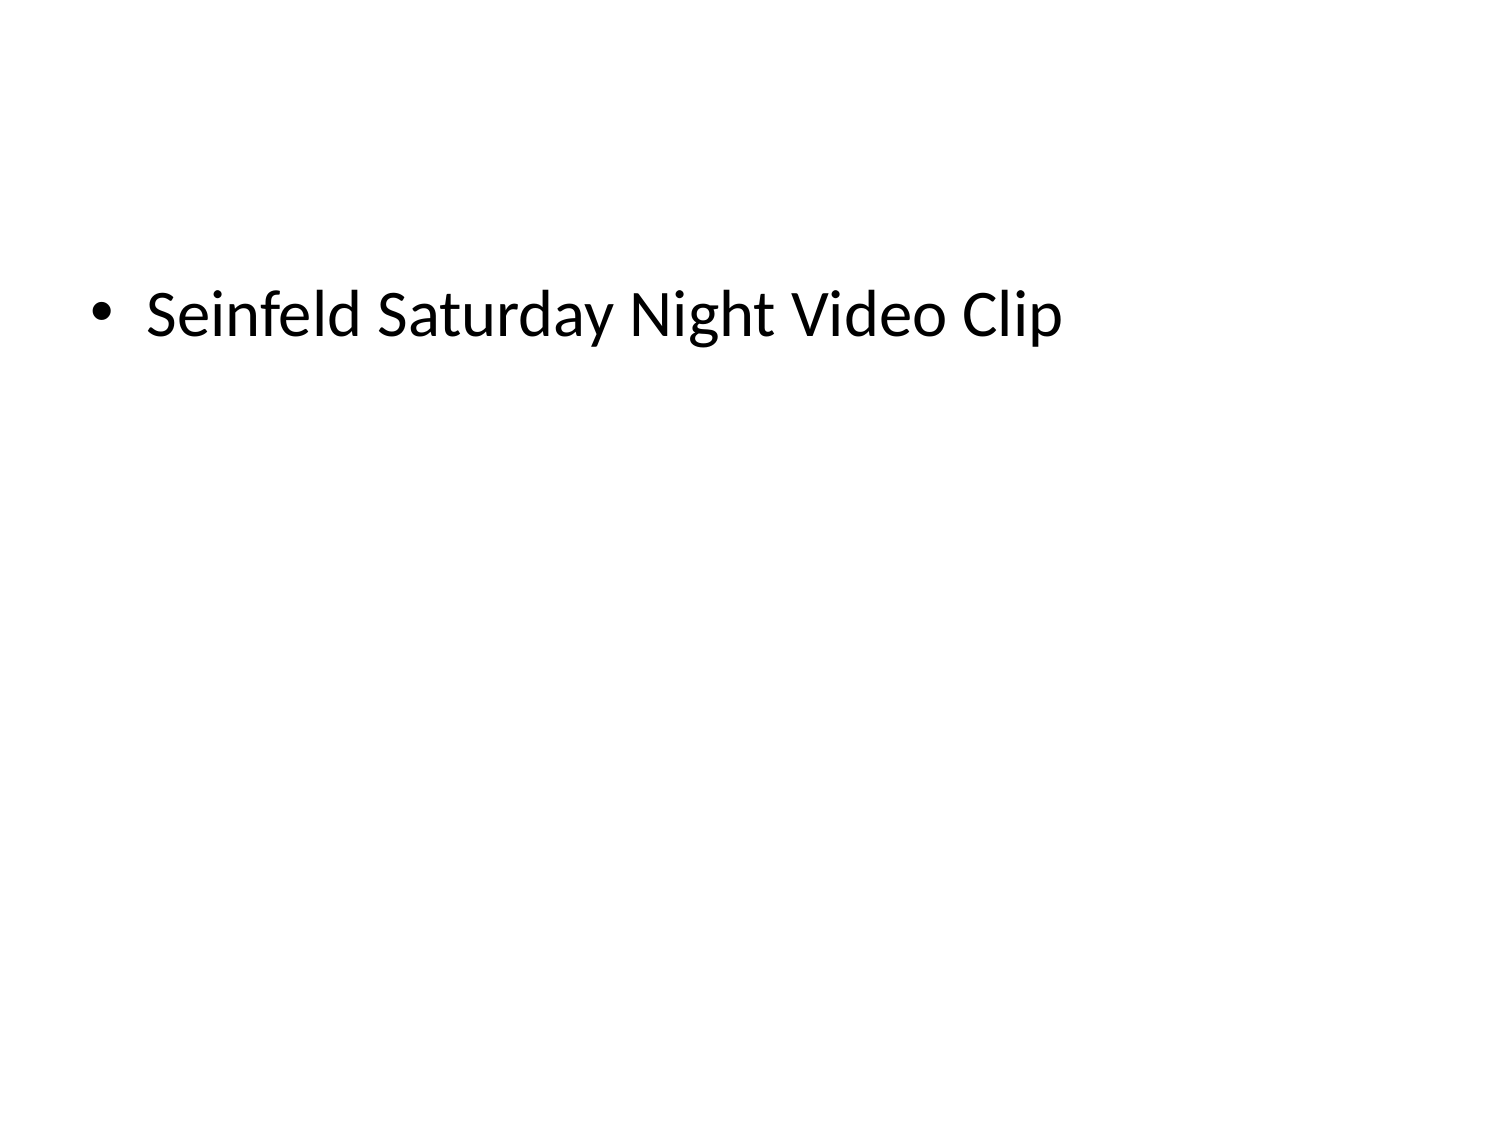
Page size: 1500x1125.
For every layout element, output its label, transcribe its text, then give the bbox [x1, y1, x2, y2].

list Seinfeld Saturday Night Video Clip [75, 262, 1425, 1005]
